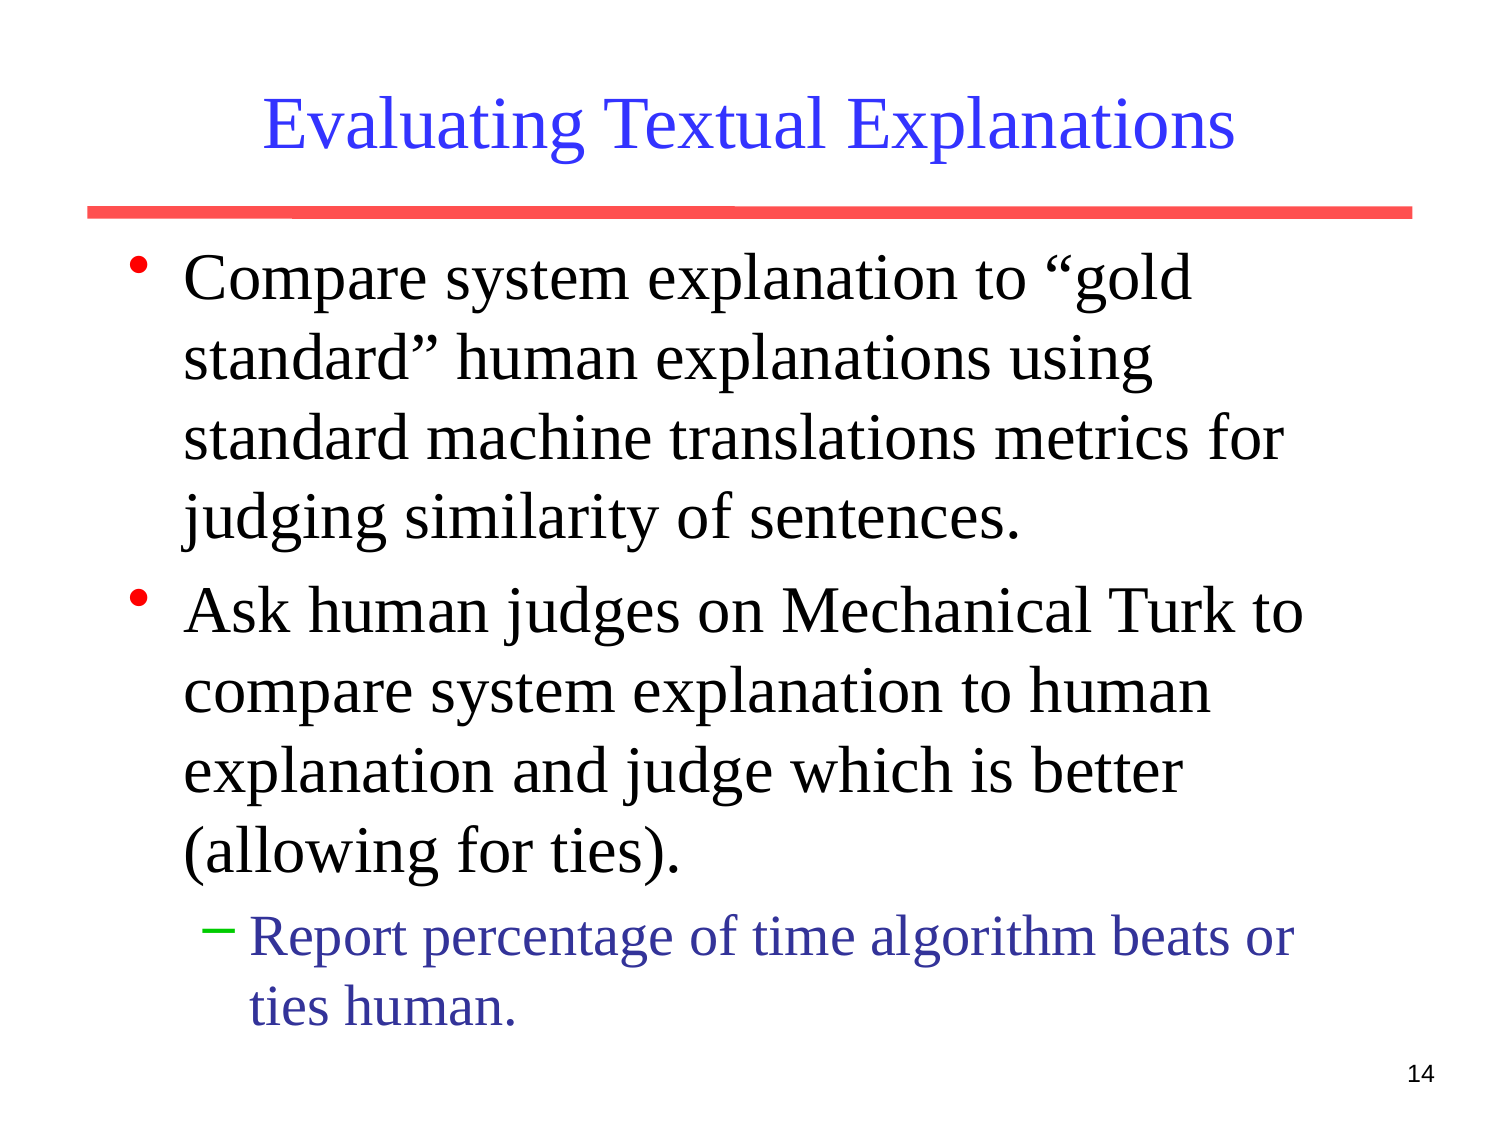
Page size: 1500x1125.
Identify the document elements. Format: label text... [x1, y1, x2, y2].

list Compare system explanation to “gold standard” human explanations using standard machine translations metrics for judging similarity of sentences. Ask human judges on Mechanical Turk to compare system explanation to human explanation and judge which is better (allowing for ties). Report percentage of time algorithm beats or ties human. [112, 224, 1388, 995]
slide_number 14 [1137, 1049, 1451, 1125]
title Evaluating Textual Explanations [112, 37, 1388, 201]
